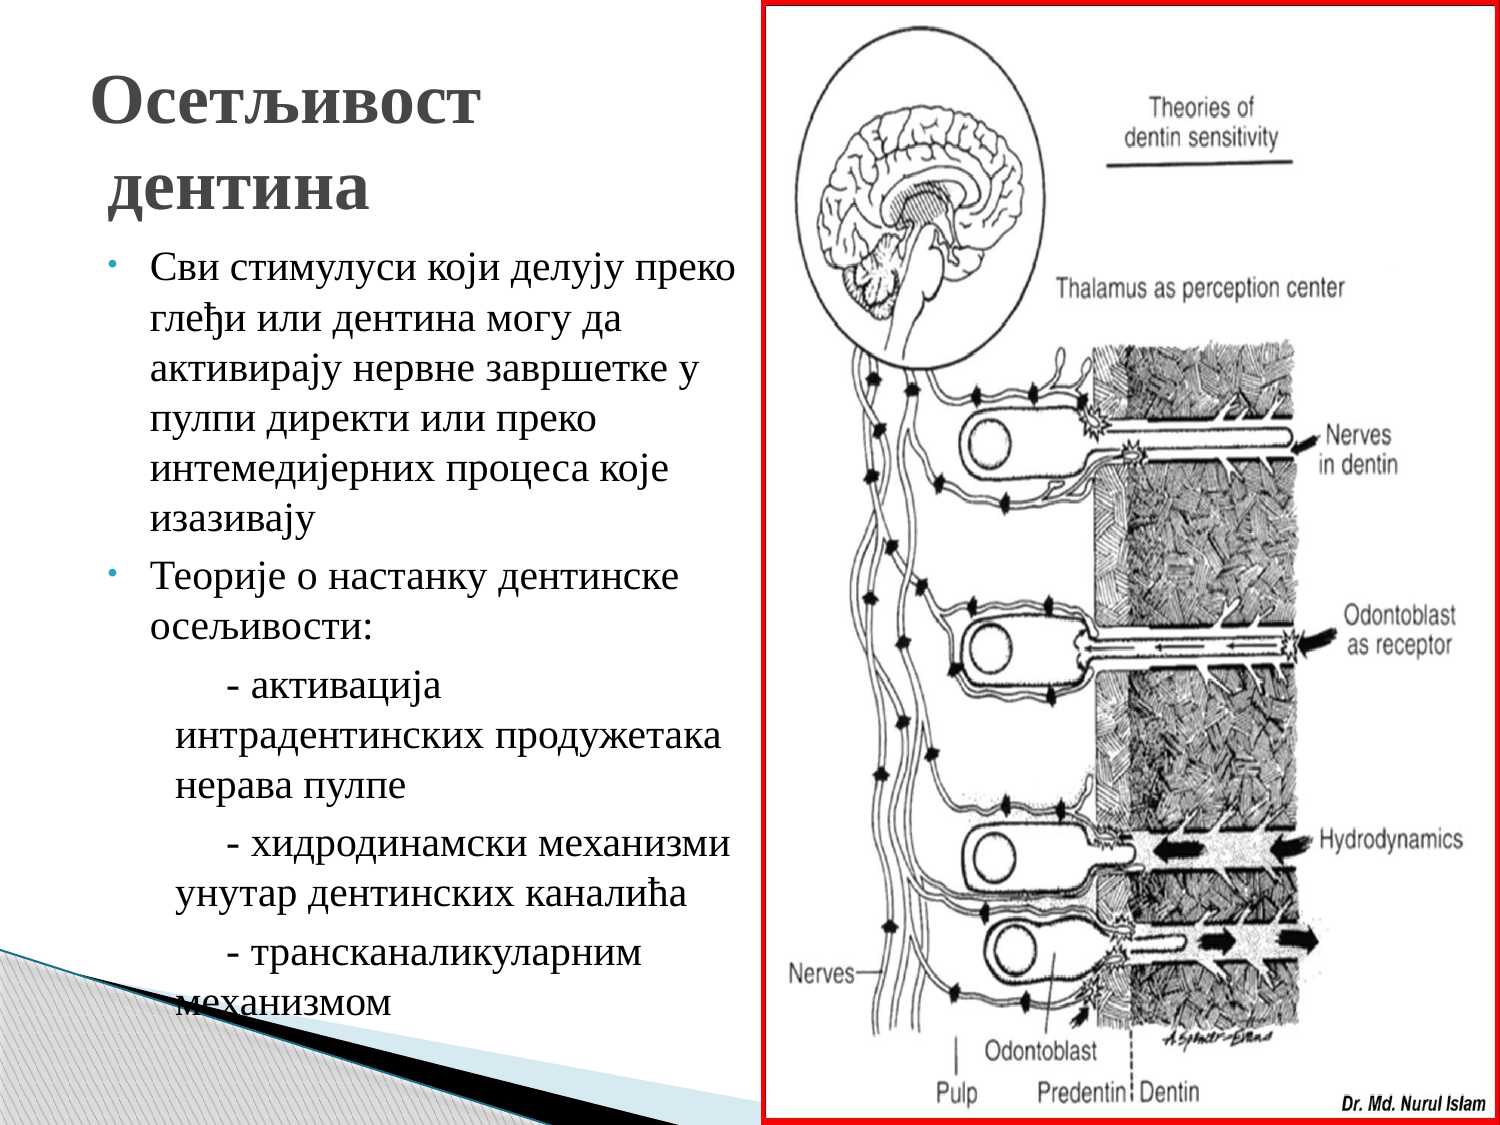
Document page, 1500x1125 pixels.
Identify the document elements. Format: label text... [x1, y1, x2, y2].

title Осетљивост дентина [75, 43, 755, 231]
picture [761, 0, 1500, 1125]
list Сви стимулуси који делују преко глеђи или дентина могу да активирају нервне завршетке у пулпи директи или преко интемедијерних процеса које изазивају Теорије о настанку дентинске осељивости: - активација интрадентинских продужетака нерава пулпе - хидродинамски механизми унутар дентинских каналића - трансканаликуларним механизмом [75, 231, 755, 1047]
